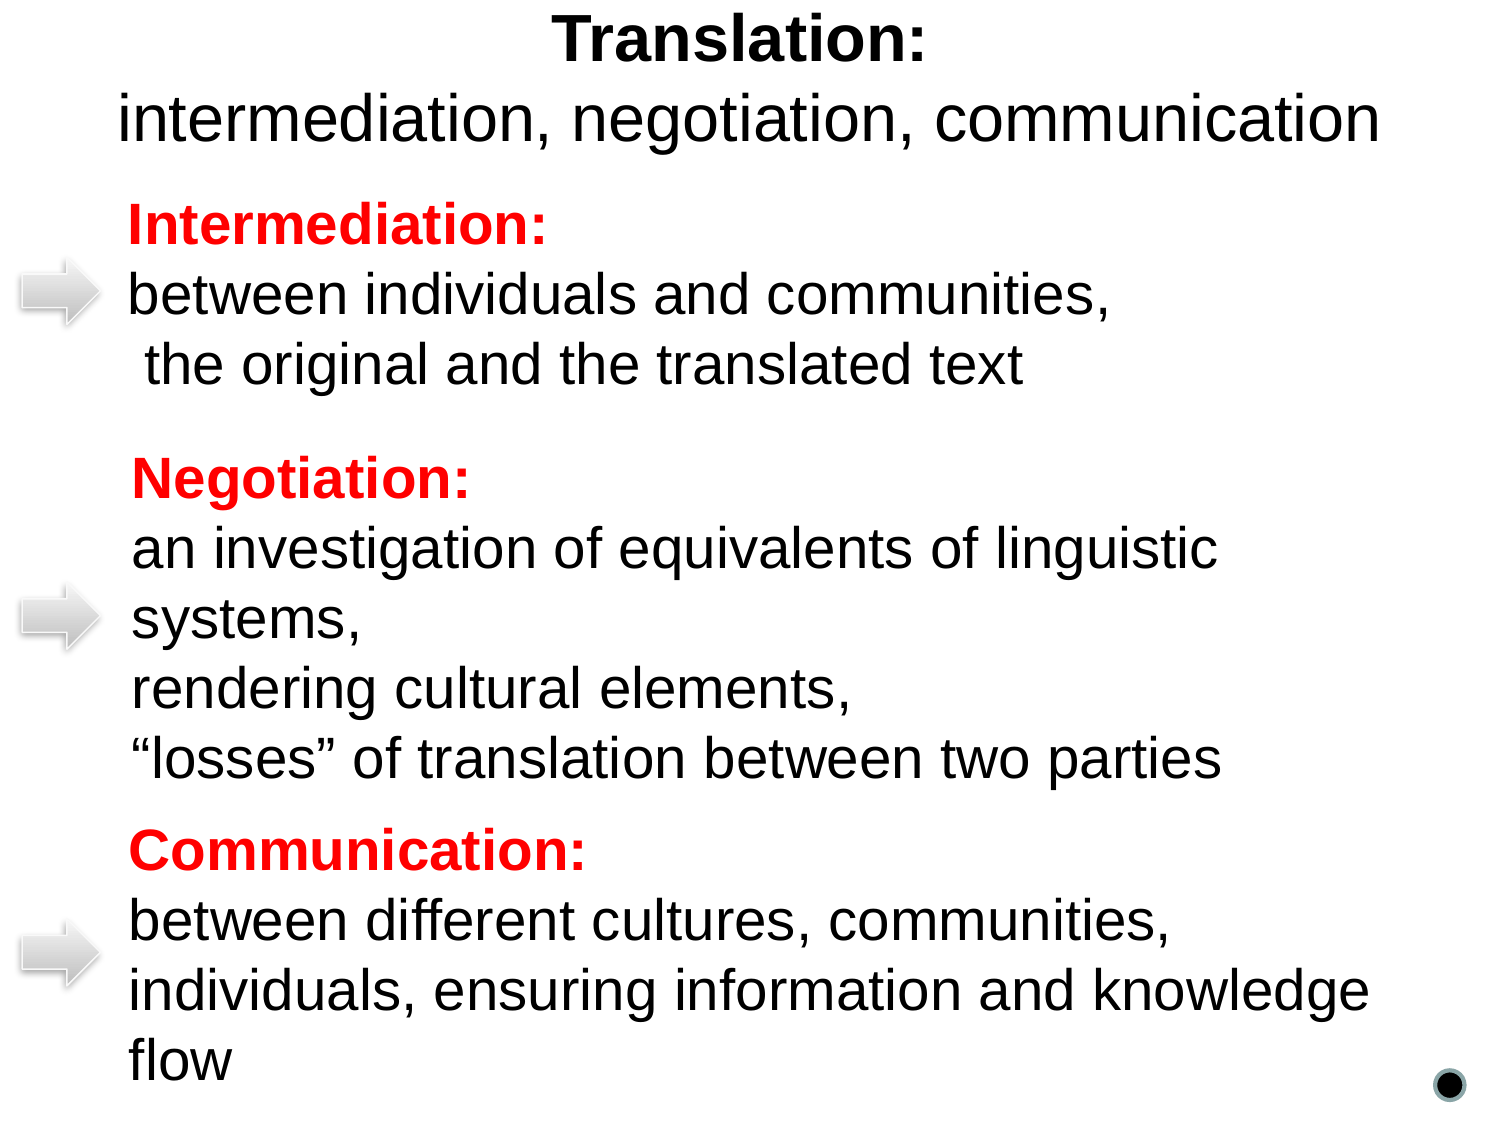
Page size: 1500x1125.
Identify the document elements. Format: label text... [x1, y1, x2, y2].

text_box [21, 810, 1454, 1095]
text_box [21, 160, 1454, 422]
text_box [21, 444, 1454, 788]
text_box [1454, 1070, 1467, 1102]
text_box Translation: intermediation, negotiation, communication [0, 0, 1500, 151]
